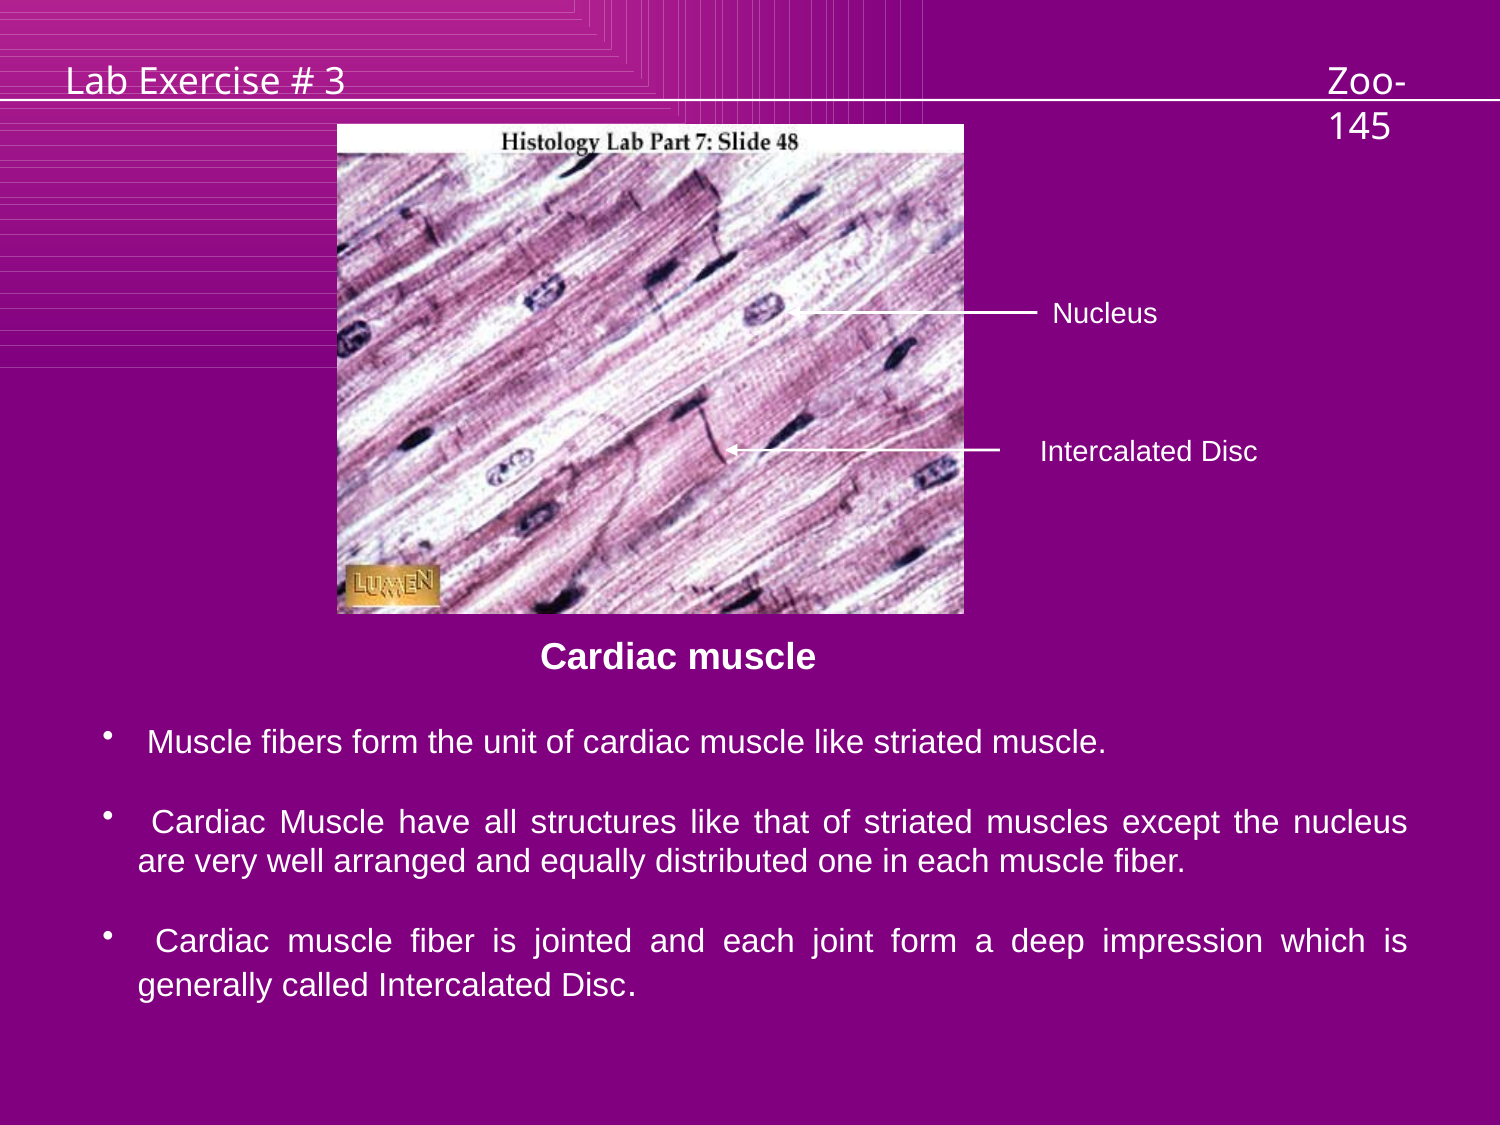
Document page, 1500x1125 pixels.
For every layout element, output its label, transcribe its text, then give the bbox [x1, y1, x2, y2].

text_box Nucleus [1037, 287, 1313, 338]
text_box Muscle fibers form the unit of cardiac muscle like striated muscle. Cardiac Muscle have all structures like that of striated muscles except the nucleus are very well arranged and equally distributed one in each muscle fiber. Cardiac muscle fiber is jointed and each joint form a deep impression which is generally called Intercalated Disc. [87, 712, 1425, 1012]
text_box Cardiac muscle [525, 624, 832, 685]
text_box Intercalated Disc [1025, 424, 1300, 475]
picture [337, 123, 964, 615]
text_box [0, 49, 1500, 111]
